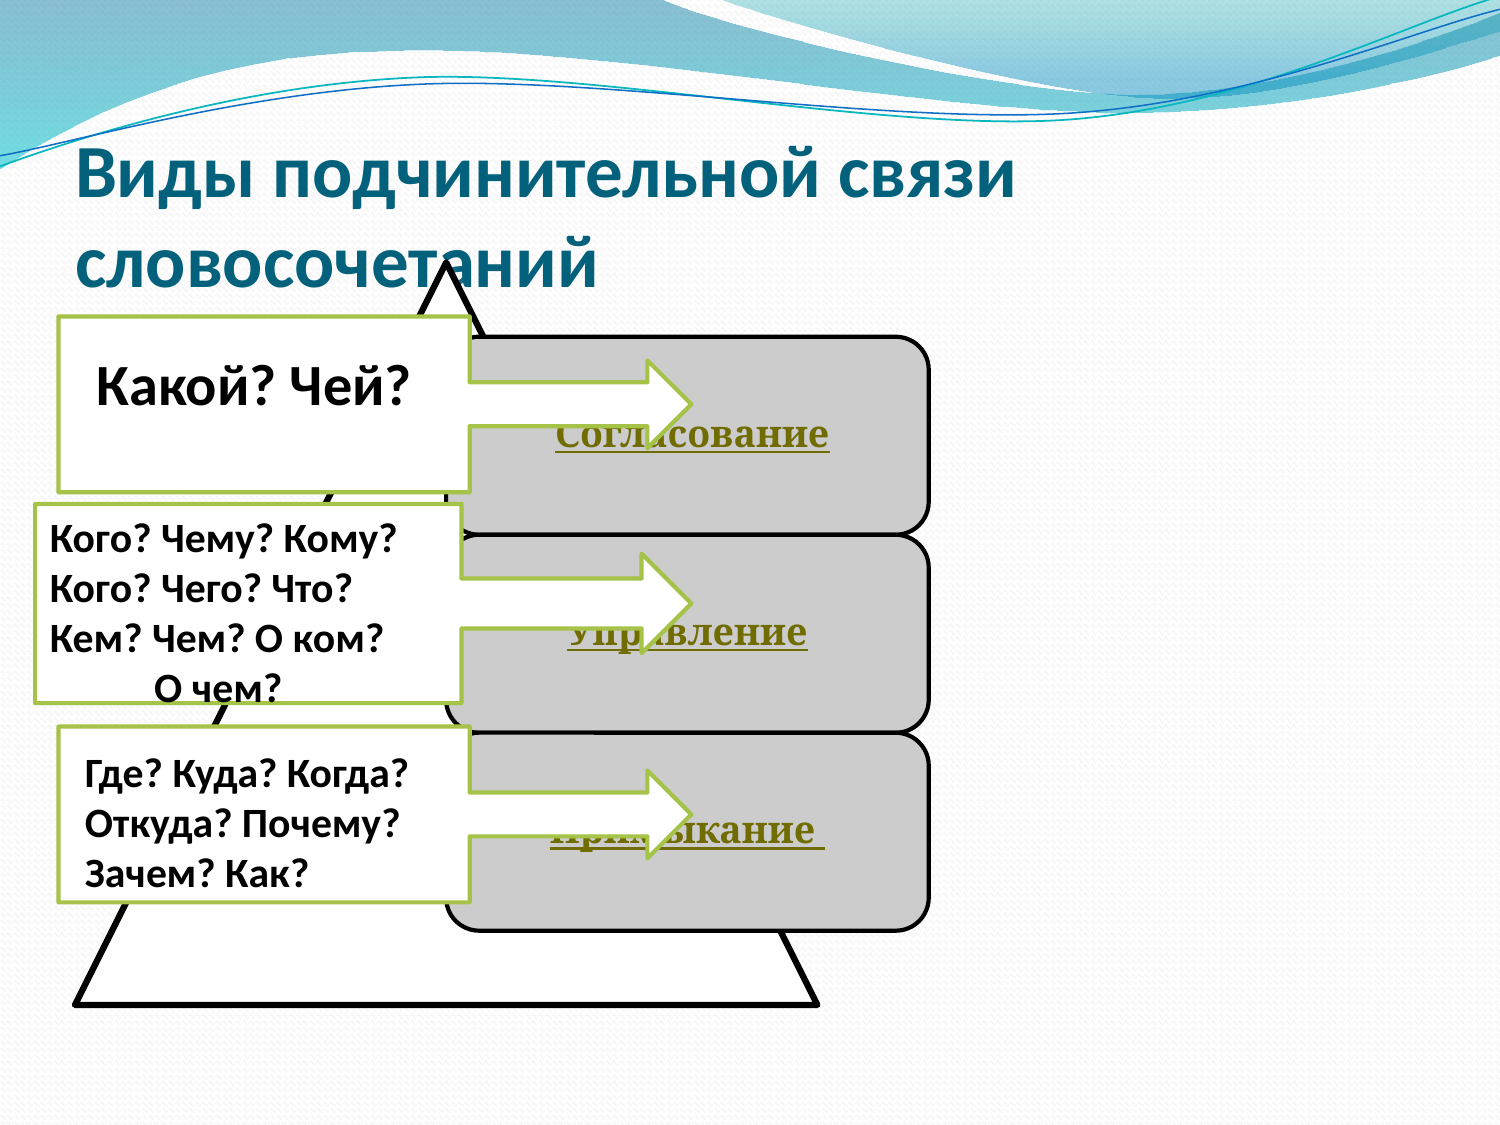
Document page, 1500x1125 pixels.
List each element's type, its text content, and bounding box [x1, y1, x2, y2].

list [74, 262, 1426, 1006]
text_box [56, 314, 67, 495]
text_box [56, 724, 67, 905]
text_box Кого? Чему? Кому? Кого? Чего? Что? Кем? Чем? О ком? О чем? [35, 503, 67, 719]
title Виды подчинительной связи словосочетаний [75, 115, 1425, 262]
